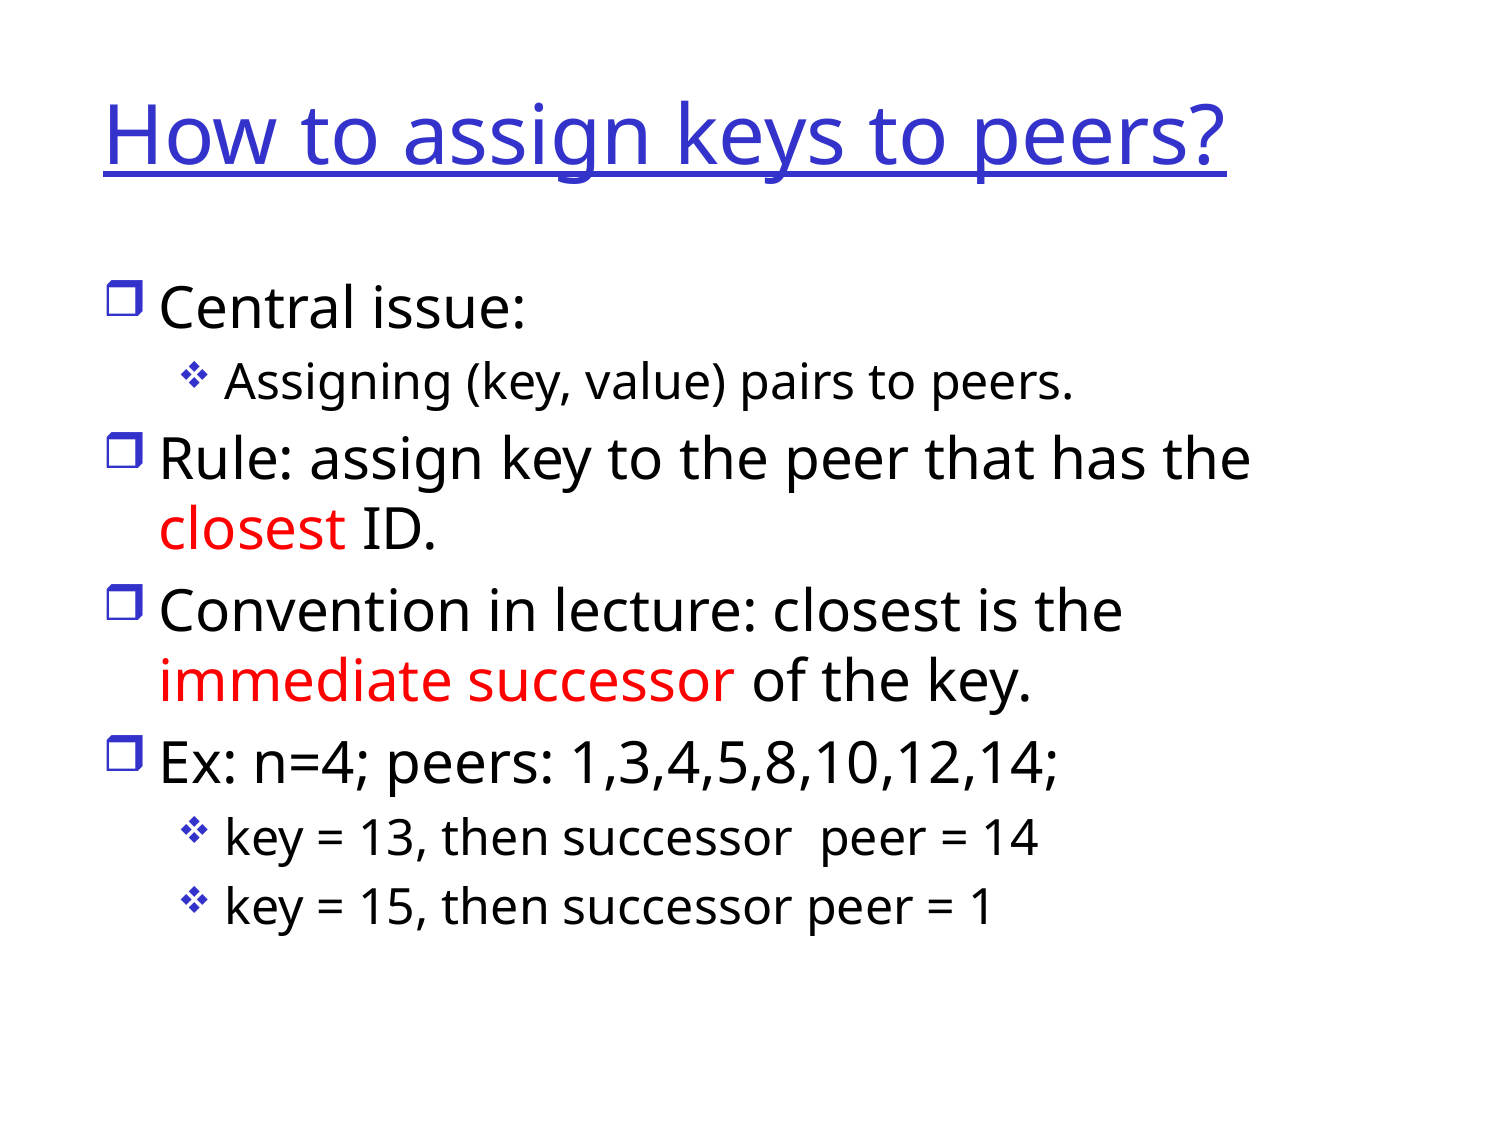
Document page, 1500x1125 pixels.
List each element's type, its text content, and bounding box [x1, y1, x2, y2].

list Central issue: Assigning (key, value) pairs to peers. Rule: assign key to the peer that has the closest ID. Convention in lecture: closest is the immediate successor of the key. Ex: n=4; peers: 1,3,4,5,8,10,12,14; key = 13, then successor peer = 14 key = 15, then successor peer = 1 [87, 262, 1363, 1026]
title How to assign keys to peers? [87, 37, 1363, 226]
